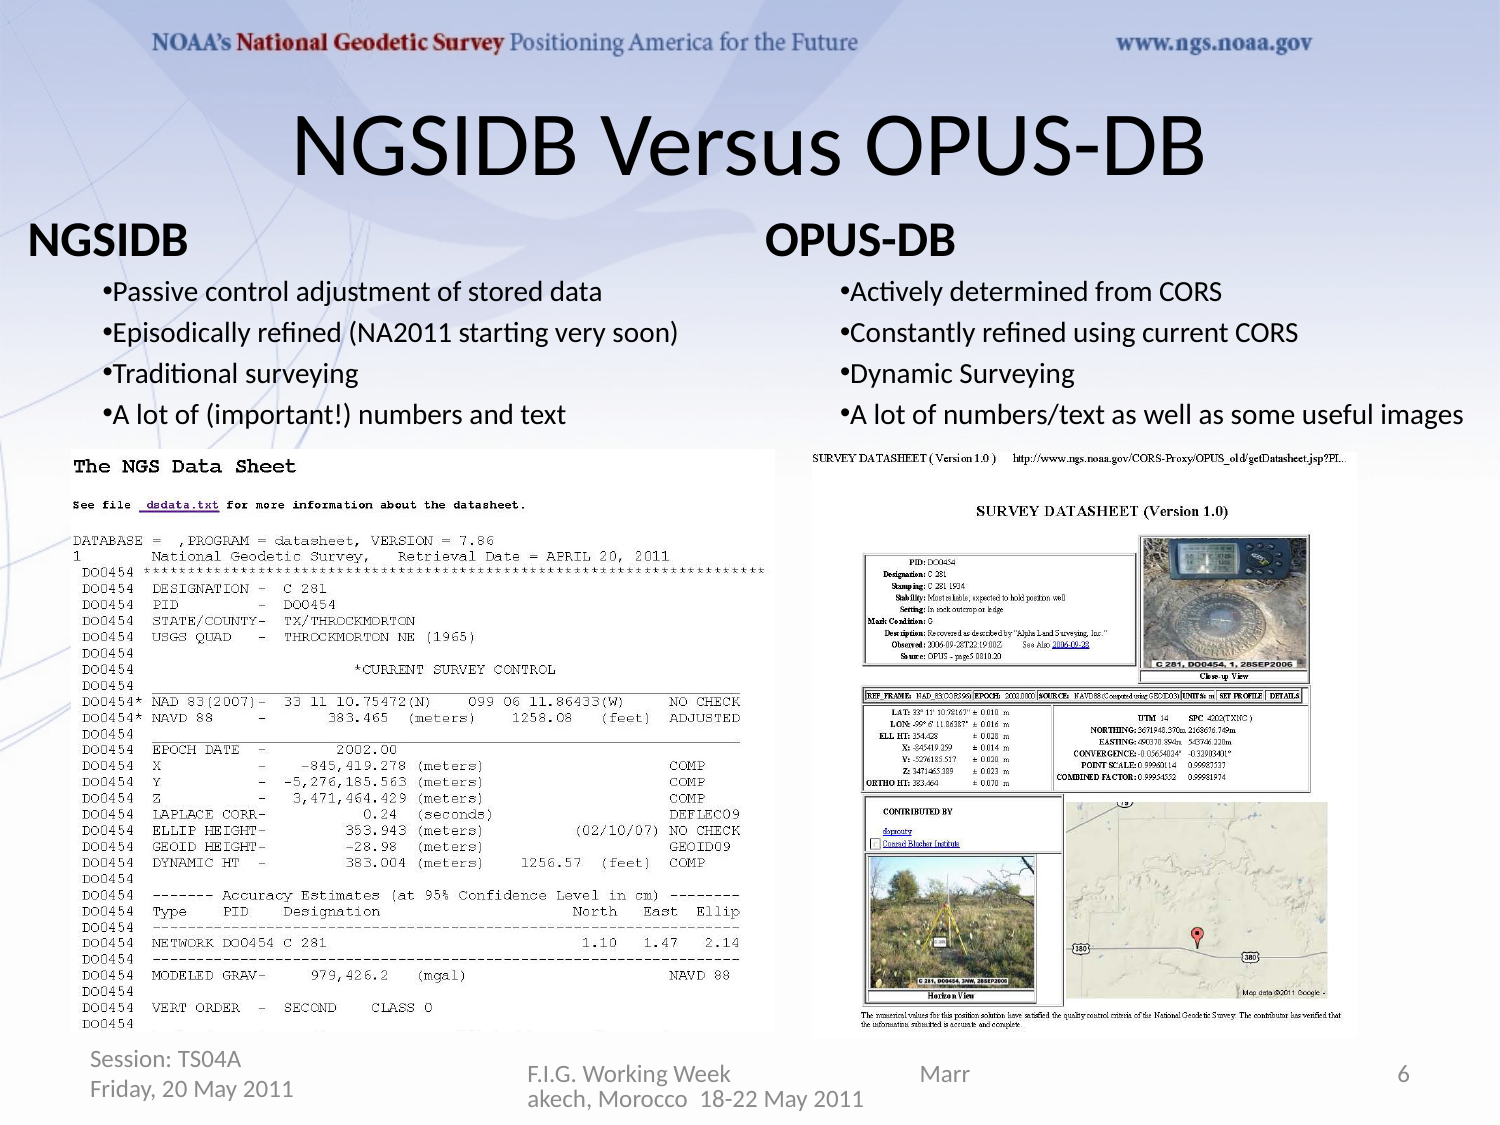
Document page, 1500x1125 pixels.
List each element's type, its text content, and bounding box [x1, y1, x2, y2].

picture [0, 0, 1500, 1125]
list NGSIDB Passive control adjustment of stored data Episodically refined (NA2011 starting very soon) Traditional surveying A lot of (important!) numbers and text [12, 199, 738, 438]
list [812, 452, 1358, 1038]
slide_number 6 [1074, 1042, 1425, 1103]
list OPUS-DB Actively determined from CORS Constantly refined using current CORS Dynamic Surveying A lot of numbers/text as well as some useful images [749, 199, 1488, 438]
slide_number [75, 1042, 425, 1103]
footer F.I.G. Working Week Marrakech, Morocco 18-22 May 2011 [512, 1042, 988, 1103]
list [71, 449, 776, 1032]
title NGSIDB Versus OPUS-DB [74, 44, 1426, 233]
